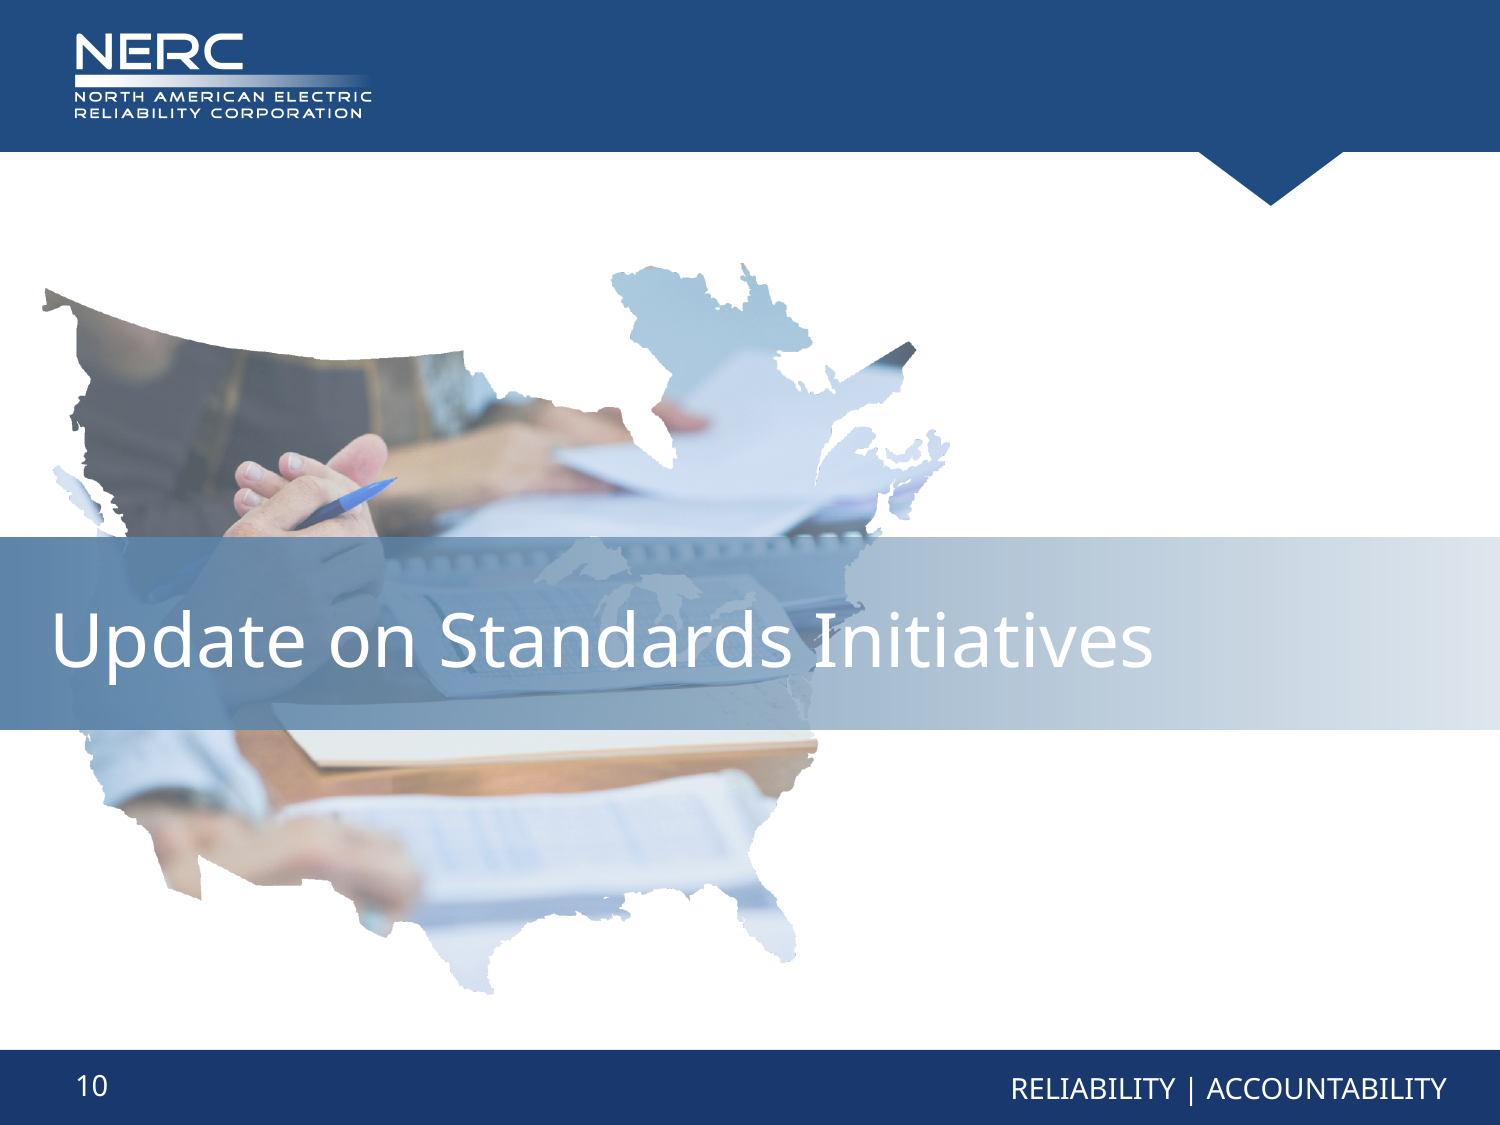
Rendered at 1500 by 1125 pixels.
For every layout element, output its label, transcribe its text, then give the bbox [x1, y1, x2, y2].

text_box [967, 537, 1500, 730]
picture [0, 263, 963, 1007]
text_box Update on Standards Initiatives [967, 575, 1463, 690]
picture [0, 0, 1500, 206]
